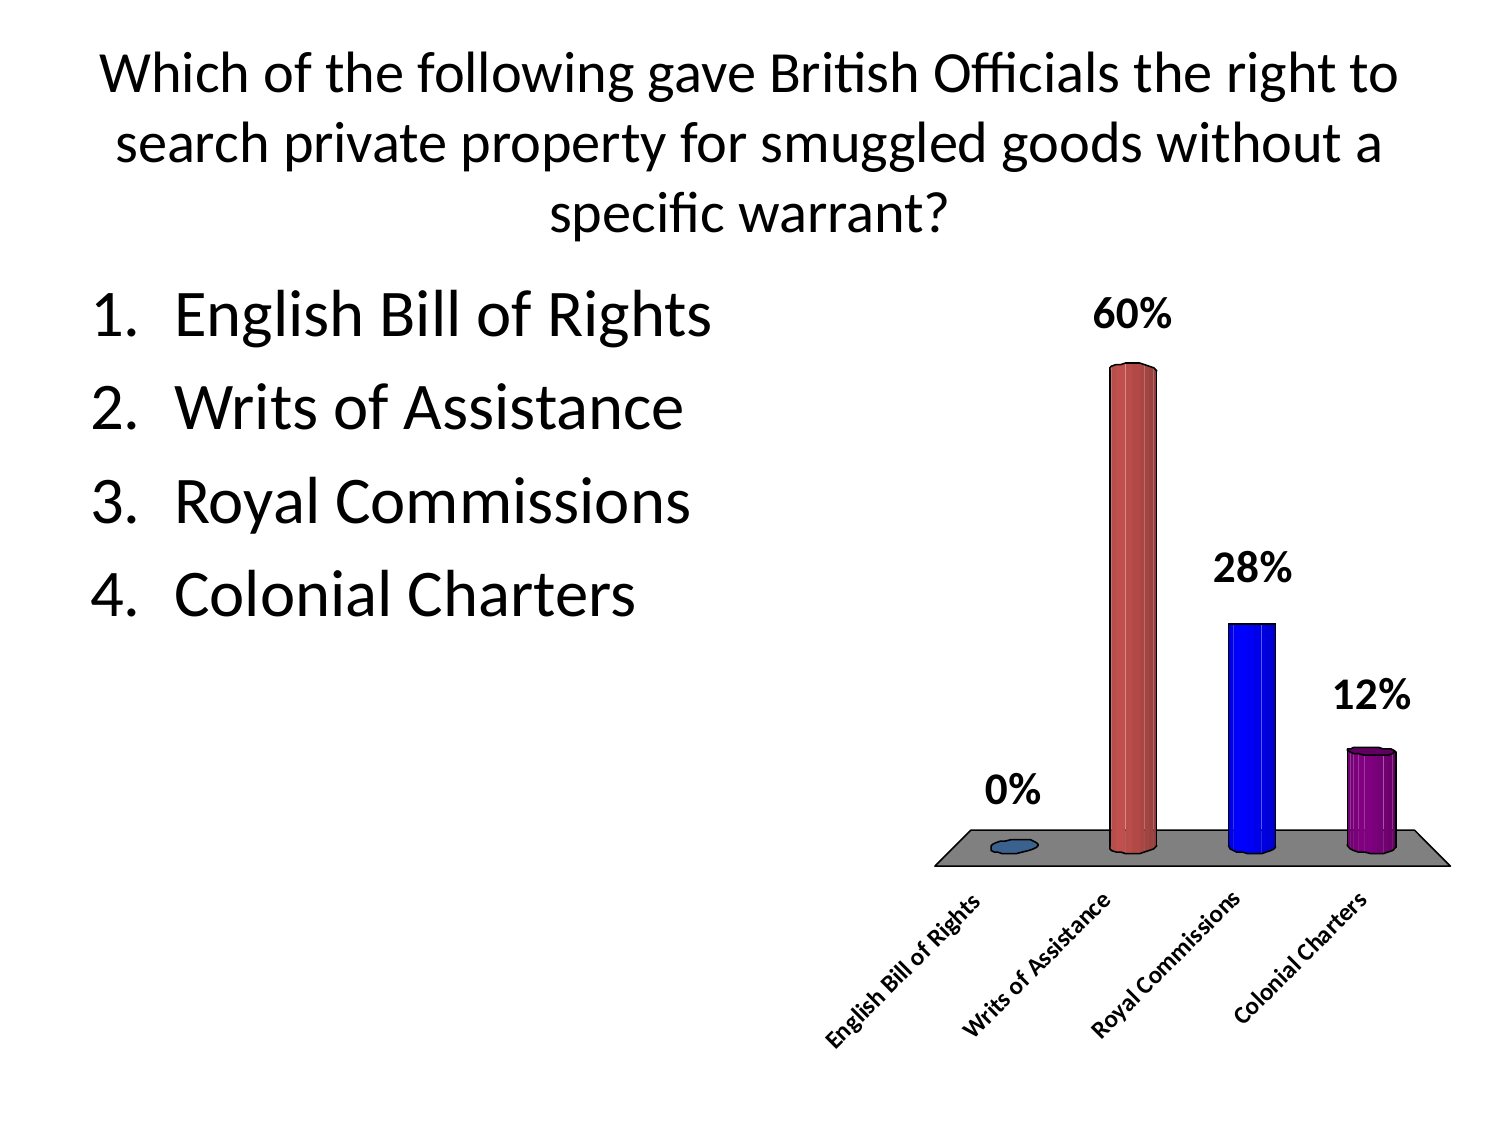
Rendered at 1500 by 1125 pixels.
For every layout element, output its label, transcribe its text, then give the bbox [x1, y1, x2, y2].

list English Bill of Rights Writs of Assistance Royal Commissions Colonial Charters [75, 262, 750, 1005]
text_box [739, 270, 1490, 1115]
title Which of the following gave British Officials the right to search private property for smuggled goods without a specific warrant? [75, 45, 1425, 233]
